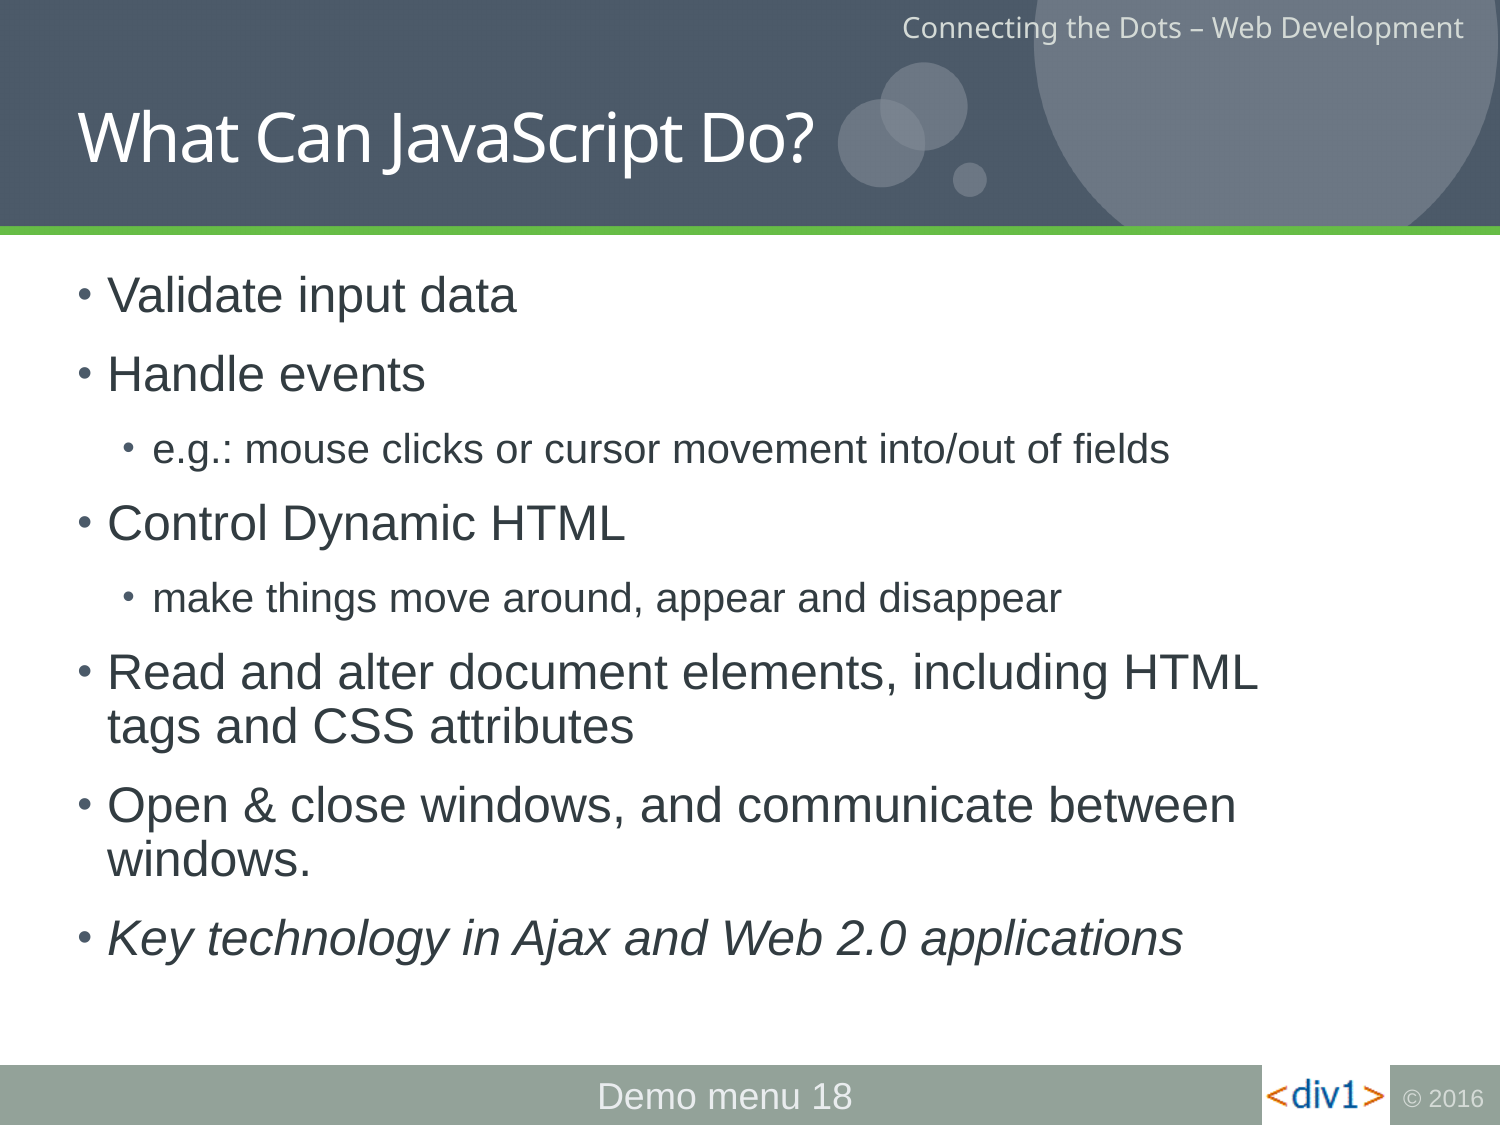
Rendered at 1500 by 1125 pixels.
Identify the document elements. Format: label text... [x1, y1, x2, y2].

picture [0, 0, 1500, 235]
text_box What Can JavaScript Do? [62, 86, 1413, 200]
text_box Demo menu 18 [556, 1064, 894, 1124]
picture [0, 1065, 1500, 1125]
text_box Validate input data Handle events e.g.: mouse clicks or cursor movement into/out of fields Control Dynamic HTML make things move around, appear and disappear Read and alter document elements, including HTML tags and CSS attributes Open & close windows, and communicate between windows. Key technology in Ajax and Web 2.0 applications [62, 262, 1363, 1013]
